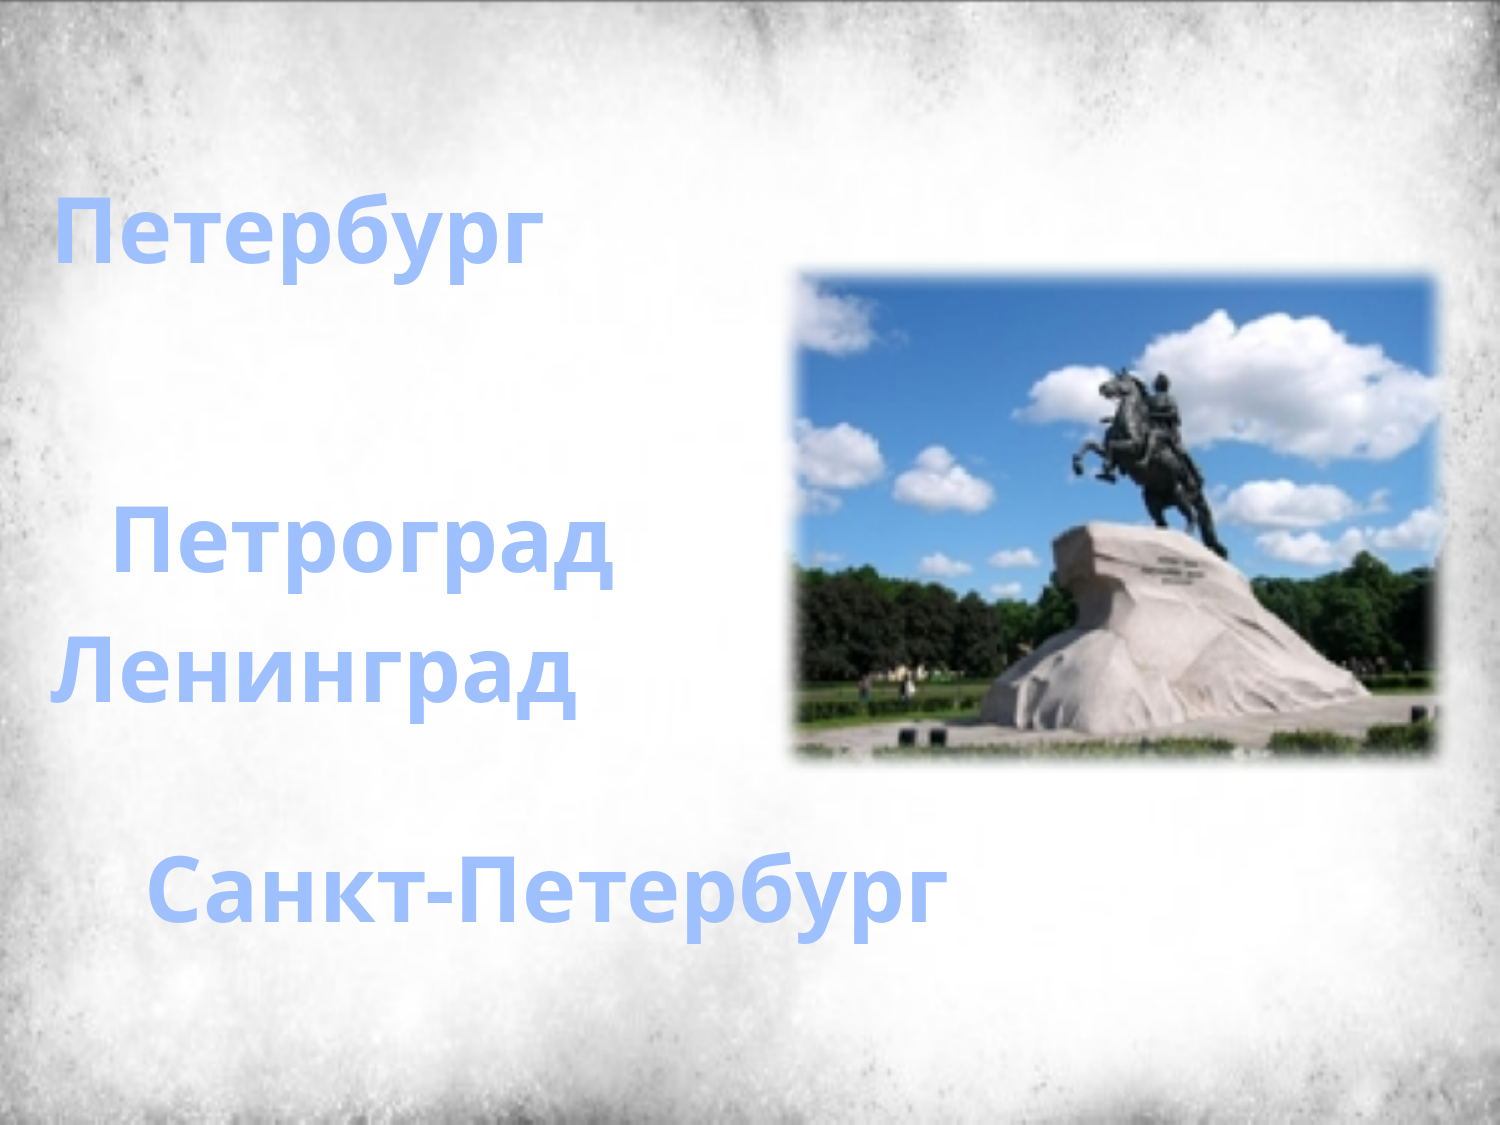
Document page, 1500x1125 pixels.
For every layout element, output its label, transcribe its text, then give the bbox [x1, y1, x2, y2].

text_box Петербург Ленинград Санкт-Петербург [35, 163, 1442, 949]
text_box Петроград [93, 363, 657, 598]
picture [0, 0, 1500, 1125]
